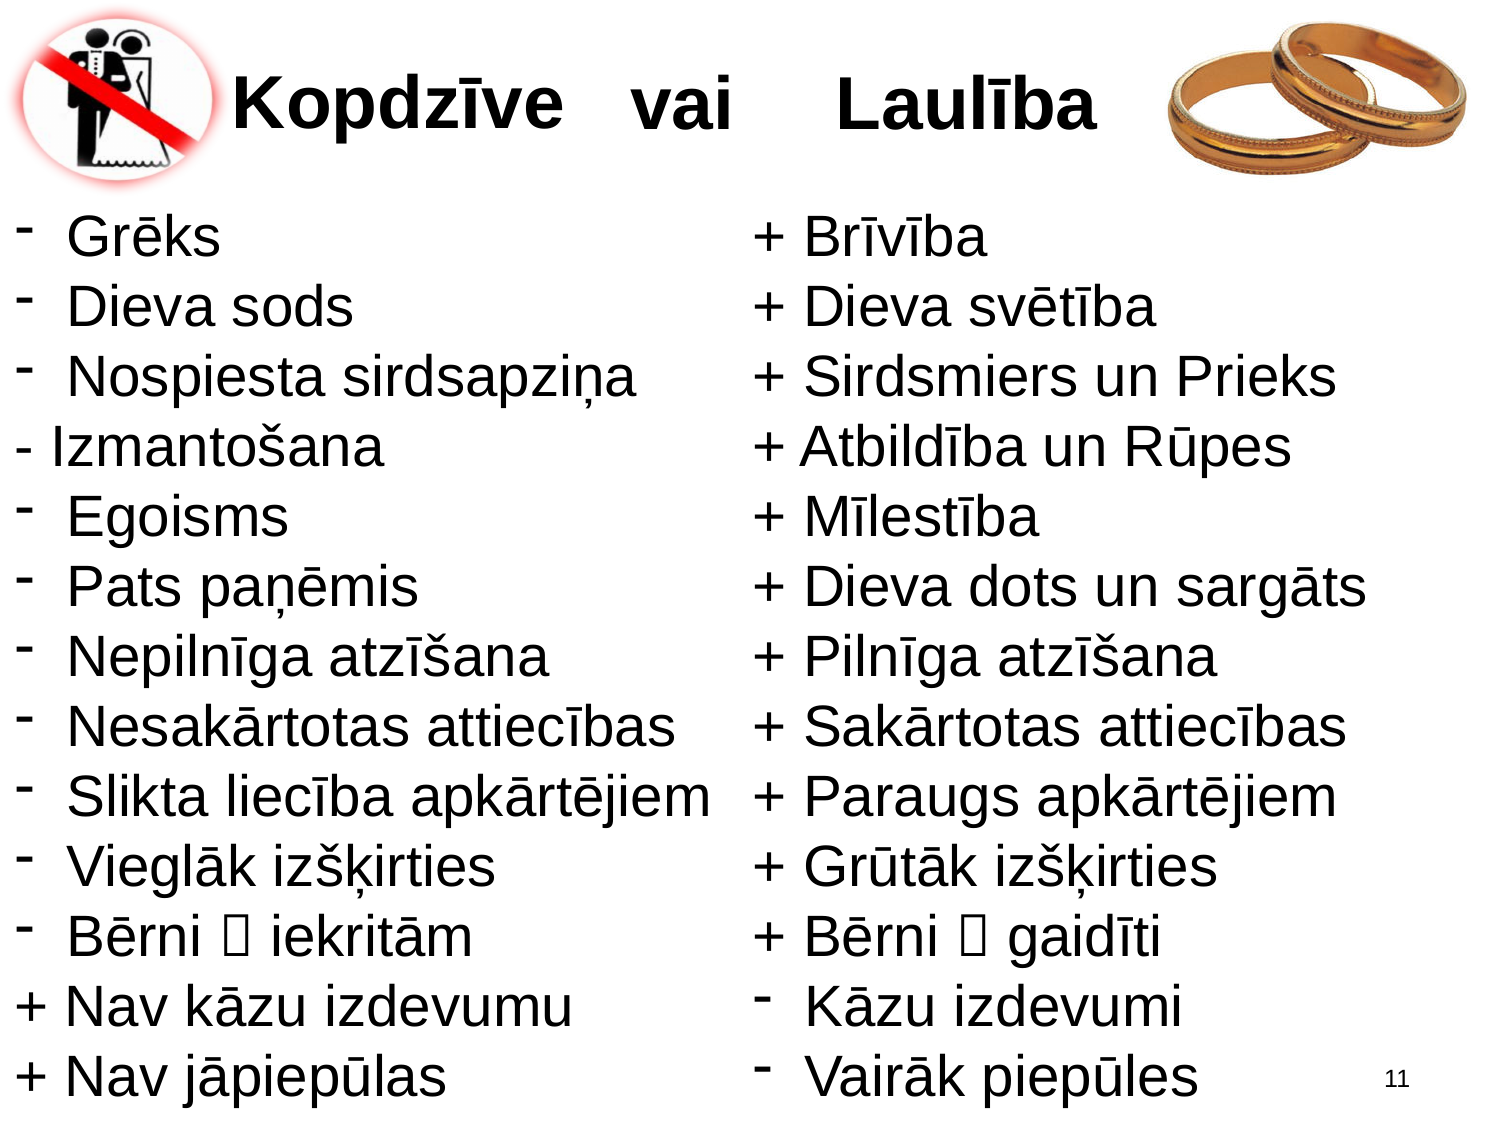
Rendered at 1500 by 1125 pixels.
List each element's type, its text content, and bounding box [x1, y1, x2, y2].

text_box Grēks Dieva sods Nospiesta sirdsapziņa - Izmantošana Egoisms Pats paņēmis Nepilnīga atzīšana Nesakārtotas attiecības Slikta liecība apkārtējiem Vieglāk izšķirties Bērni  iekritām + Nav kāzu izdevumu + Nav jāpiepūlas [0, 190, 738, 1116]
text_box Laulība [750, 46, 1084, 152]
picture [1089, 0, 1500, 239]
text_box vai [615, 46, 750, 152]
text_box Kopdzīve [238, 46, 615, 152]
picture [0, 0, 235, 201]
text_box + Brīvība + Dieva svētība + Sirdsmiers un Prieks + Atbildība un Rūpes + Mīlestība + Dieva dots un sargāts + Pilnīga atzīšana + Sakārtotas attiecības + Paraugs apkārtējiem + Grūtāk izšķirties + Bērni  gaidīti Kāzu izdevumi Vairāk piepūles [738, 190, 1500, 1116]
